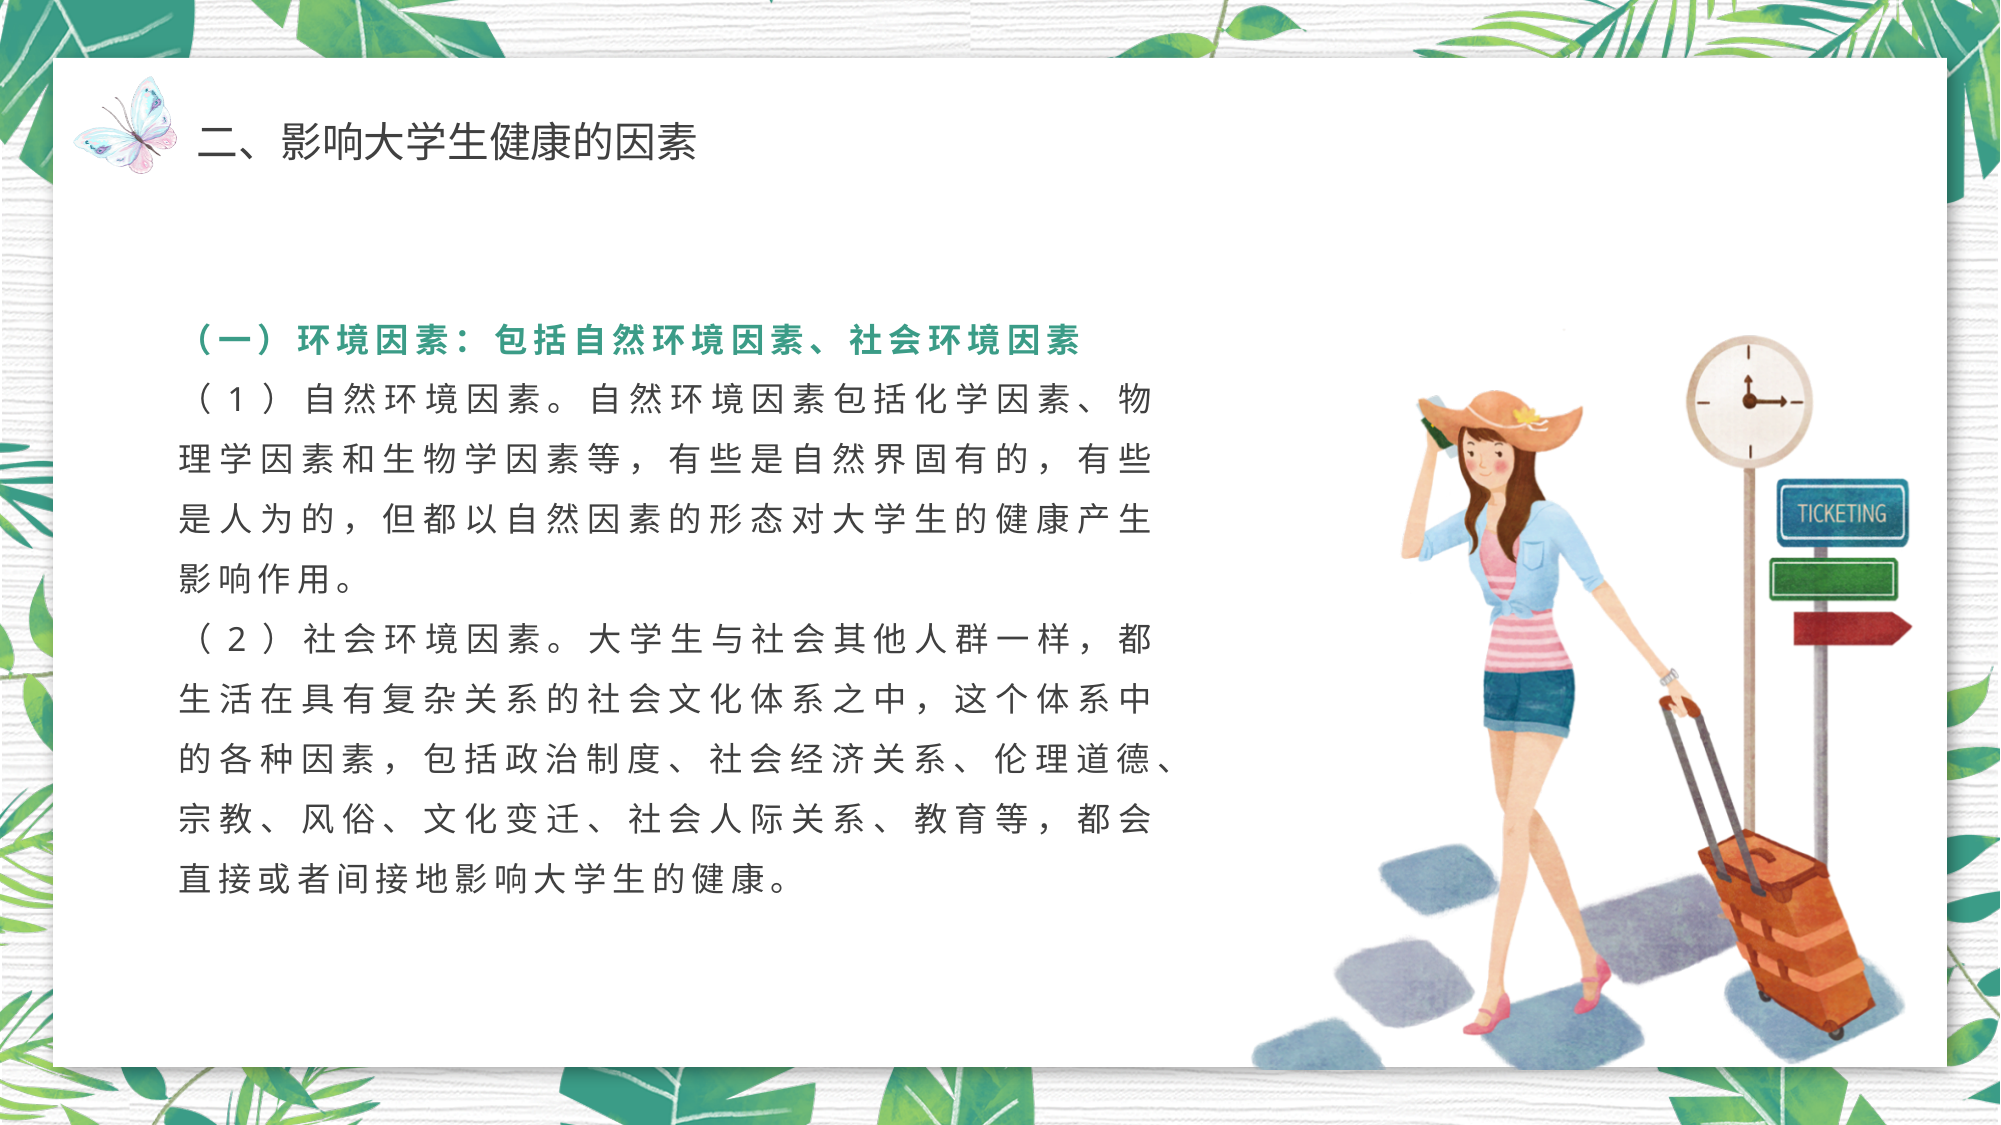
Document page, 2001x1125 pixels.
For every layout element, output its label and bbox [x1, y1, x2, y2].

picture [73, 76, 177, 174]
text_box [0, 0, 2000, 1125]
picture [1193, 291, 1972, 1070]
